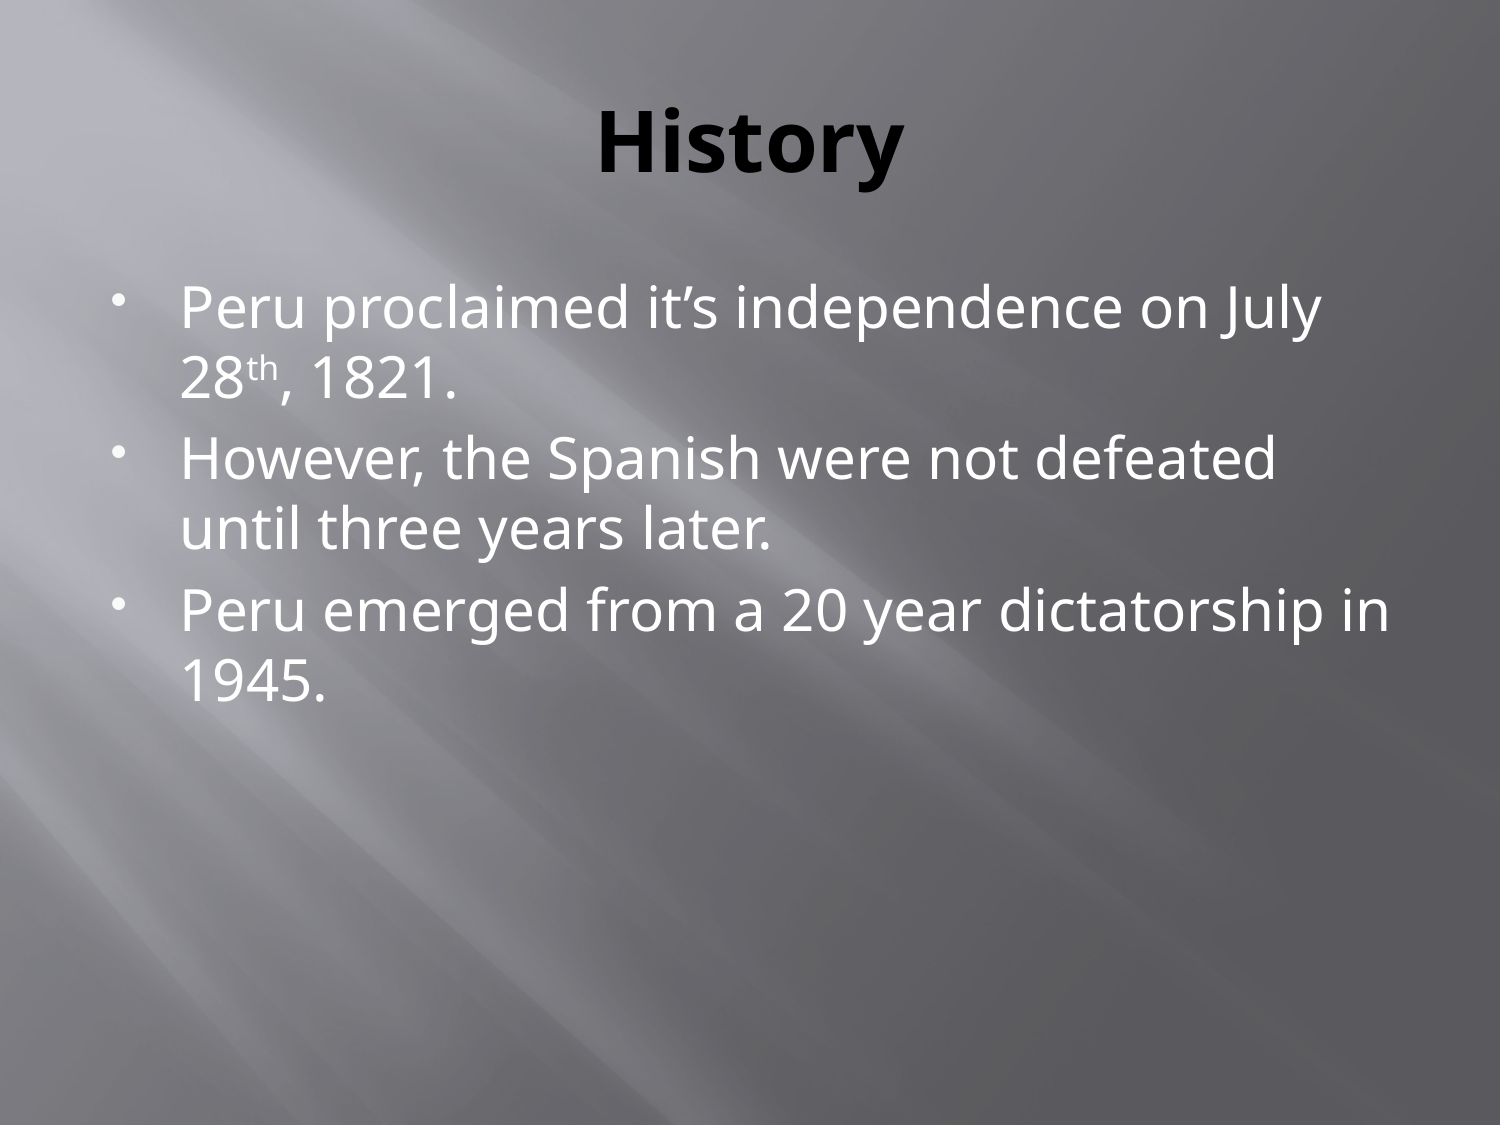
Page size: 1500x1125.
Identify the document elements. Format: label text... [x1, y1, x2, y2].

list Peru proclaimed it’s independence on July 28th, 1821. However, the Spanish were not defeated until three years later. Peru emerged from a 20 year dictatorship in 1945. [75, 262, 1425, 1035]
title History [75, 45, 1425, 233]
